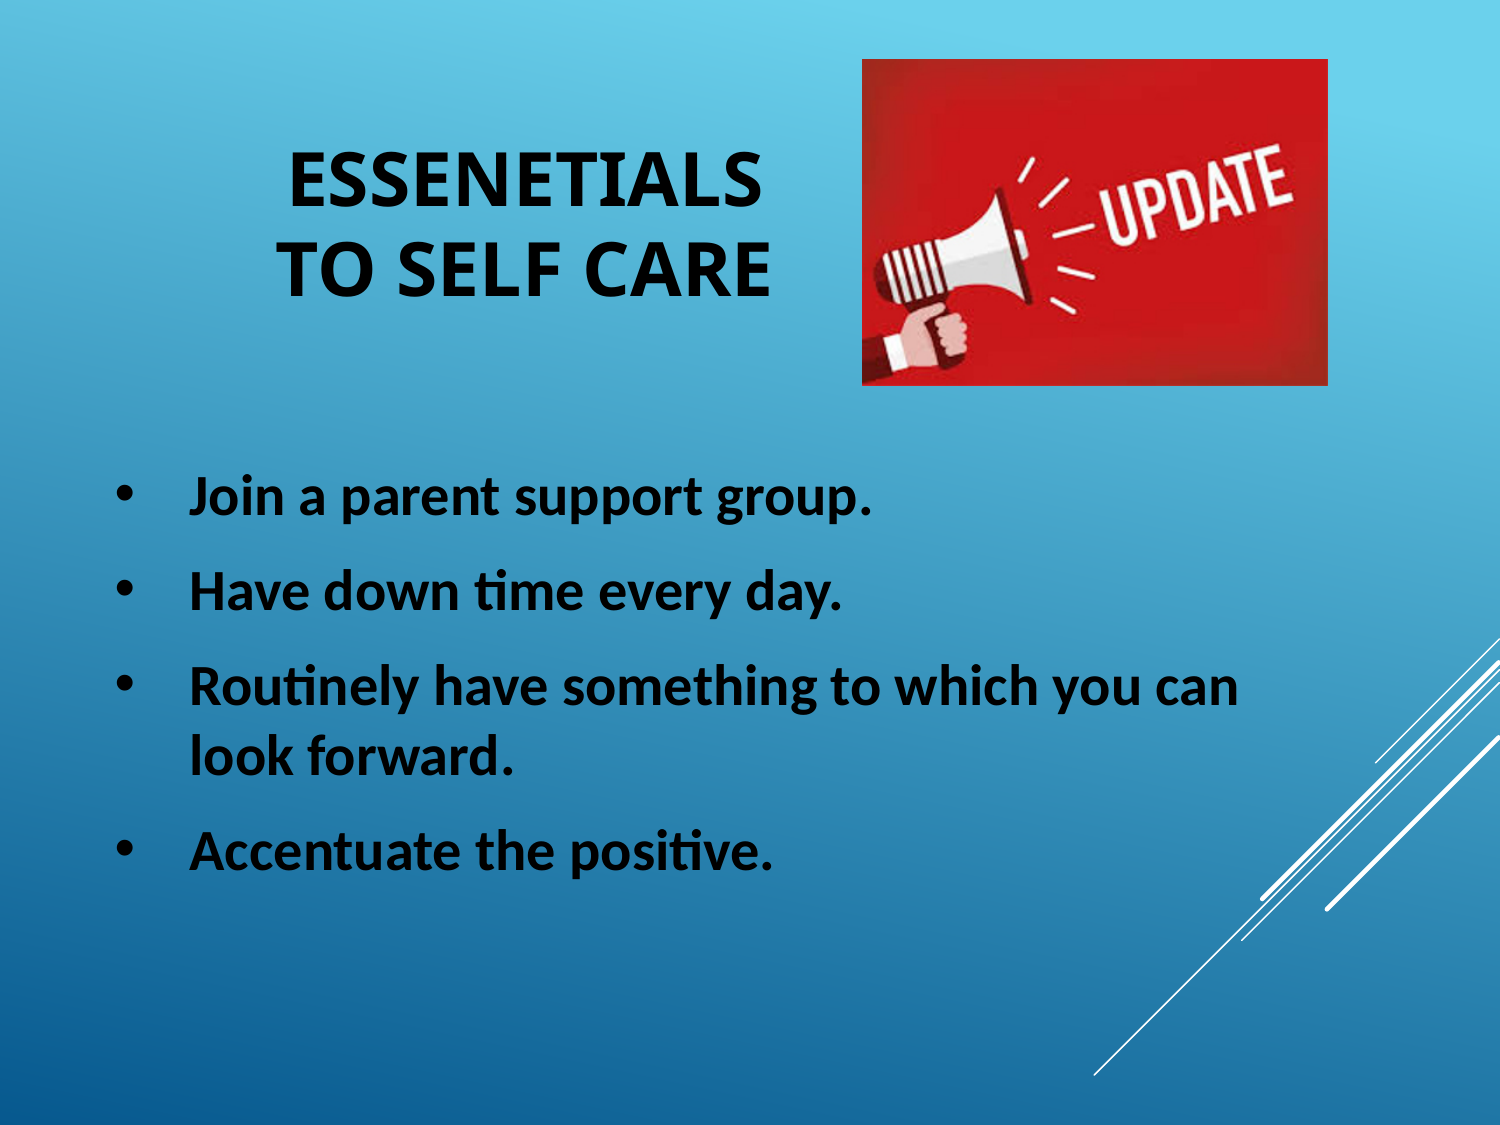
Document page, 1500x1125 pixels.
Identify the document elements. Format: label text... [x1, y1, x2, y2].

picture [862, 59, 1328, 386]
text_box Join a parent support group. Have down time every day. Routinely have something to which you can look forward. Accentuate the positive. [99, 449, 1363, 890]
text_box ESSENETIALS TO SELF CARE [212, 124, 838, 319]
